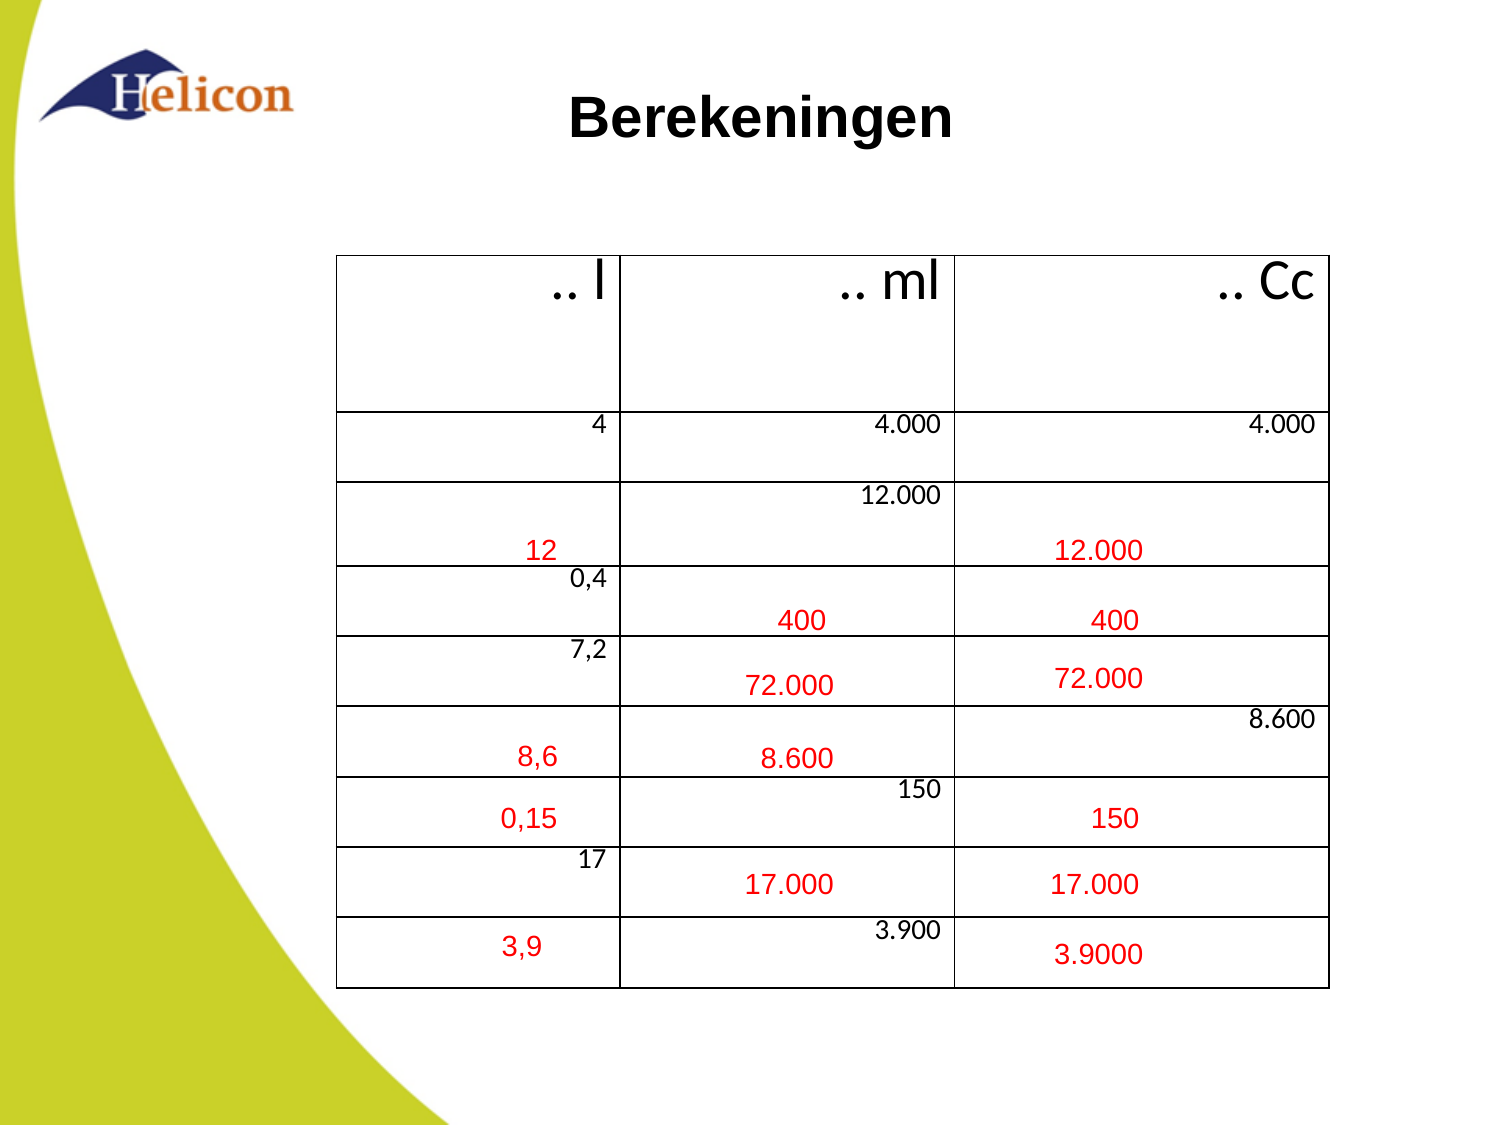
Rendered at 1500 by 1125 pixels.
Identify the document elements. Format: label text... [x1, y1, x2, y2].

title Berekeningen [123, 47, 1399, 181]
table_cell [337, 778, 619, 846]
table_cell 12­.­000 [621, 483, 954, 565]
table_cell [621, 637, 954, 705]
table_header .. Cc [955, 256, 1328, 411]
text_box 72.000 [1039, 652, 1159, 702]
table_cell 150 [621, 778, 954, 846]
table_cell [337, 707, 619, 776]
text_box 3.9000 [1039, 927, 1159, 978]
table_cell [955, 567, 1328, 635]
text_box 150 [1076, 792, 1155, 842]
text_box 400 [1076, 593, 1155, 644]
table_cell 3.900 [621, 918, 954, 987]
text_box 8.600 [745, 732, 849, 782]
table_cell [621, 567, 954, 635]
table_cell [955, 637, 1328, 705]
table_header .. l [337, 256, 619, 411]
table_cell [955, 848, 1328, 916]
text_box 12.000 [1039, 523, 1159, 574]
table_cell [621, 848, 954, 916]
table_header .. ml [621, 256, 954, 411]
text_box 400 [762, 593, 842, 644]
text_box 17.000 [729, 858, 850, 908]
table_cell [955, 778, 1328, 846]
table_cell 4.000 [955, 413, 1328, 481]
table_cell [337, 918, 619, 987]
table_cell [621, 707, 954, 776]
table_cell 4.000 [621, 413, 954, 481]
table_cell 4 [337, 413, 619, 481]
table_cell [955, 483, 1328, 565]
table_cell 0,4 [337, 567, 619, 635]
table_cell 17 [337, 848, 619, 916]
text_box 12 [510, 523, 573, 574]
text_box 8,6 [502, 729, 574, 780]
table_cell [955, 918, 1328, 987]
picture [0, 0, 1500, 1125]
text_box 3,9 [486, 920, 558, 970]
text_box 17.000 [1035, 858, 1155, 908]
table_cell 7,2 [337, 637, 619, 705]
table_cell [337, 483, 619, 565]
table_cell 8.600 [955, 707, 1328, 776]
text_box 72.000 [729, 659, 850, 709]
text_box 0,15 [485, 792, 573, 843]
